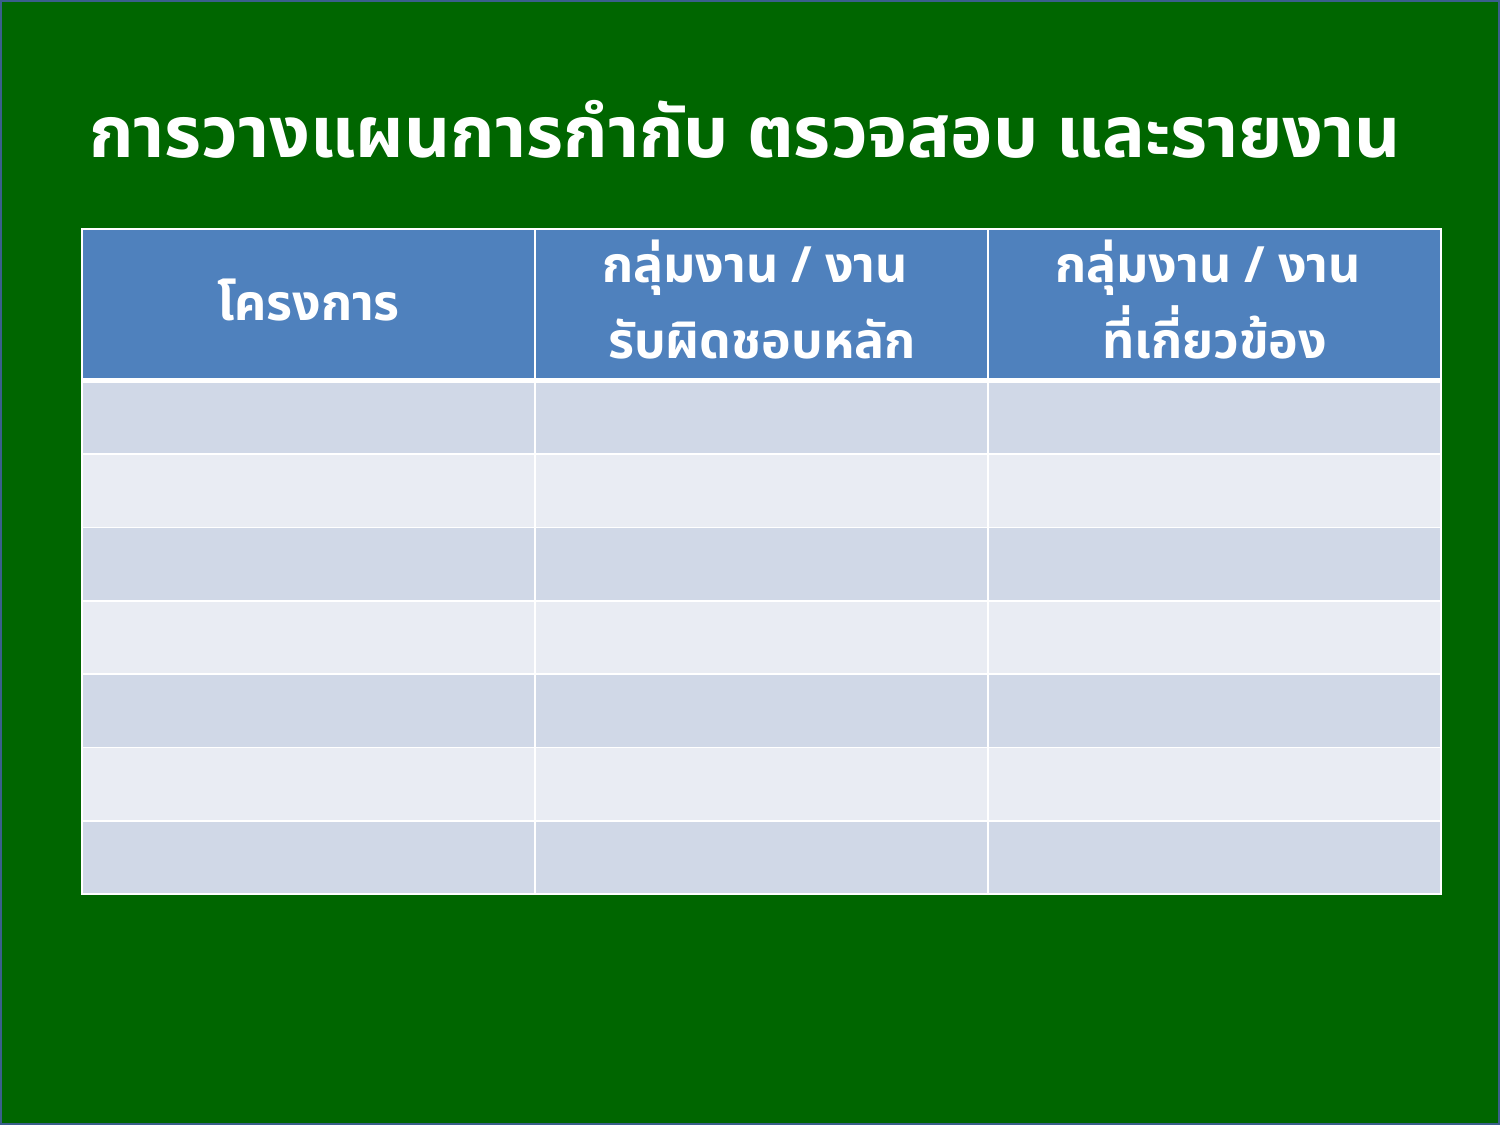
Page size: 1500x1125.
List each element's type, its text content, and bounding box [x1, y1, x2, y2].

table_cell [83, 455, 534, 527]
table_cell [989, 748, 1440, 820]
table_cell [536, 675, 987, 747]
table_cell [83, 822, 534, 893]
table_cell [536, 455, 987, 527]
table_cell [989, 675, 1440, 747]
table_cell [989, 455, 1440, 527]
table_header กลุ่มงาน / งาน รับผิดชอบหลัก [536, 230, 987, 378]
table_cell [83, 675, 534, 747]
table_cell [536, 602, 987, 673]
table_cell [83, 602, 534, 673]
table_cell [83, 383, 534, 453]
table_cell [989, 383, 1440, 453]
table_header โครงการ [83, 230, 534, 378]
text_box การวางแผนการกำกับ ตรวจสอบ และรายงาน [70, 35, 1421, 223]
table_cell [989, 528, 1440, 600]
table_cell [536, 383, 987, 453]
table_cell [536, 822, 987, 893]
text_box [0, 0, 1500, 1125]
table_header กลุ่มงาน / งาน ที่เกี่ยวข้อง [989, 230, 1440, 378]
table_cell [989, 822, 1440, 893]
table_cell [536, 748, 987, 820]
table_cell [989, 602, 1440, 673]
table_cell [536, 528, 987, 600]
table_cell [83, 748, 534, 820]
table_cell [83, 528, 534, 600]
